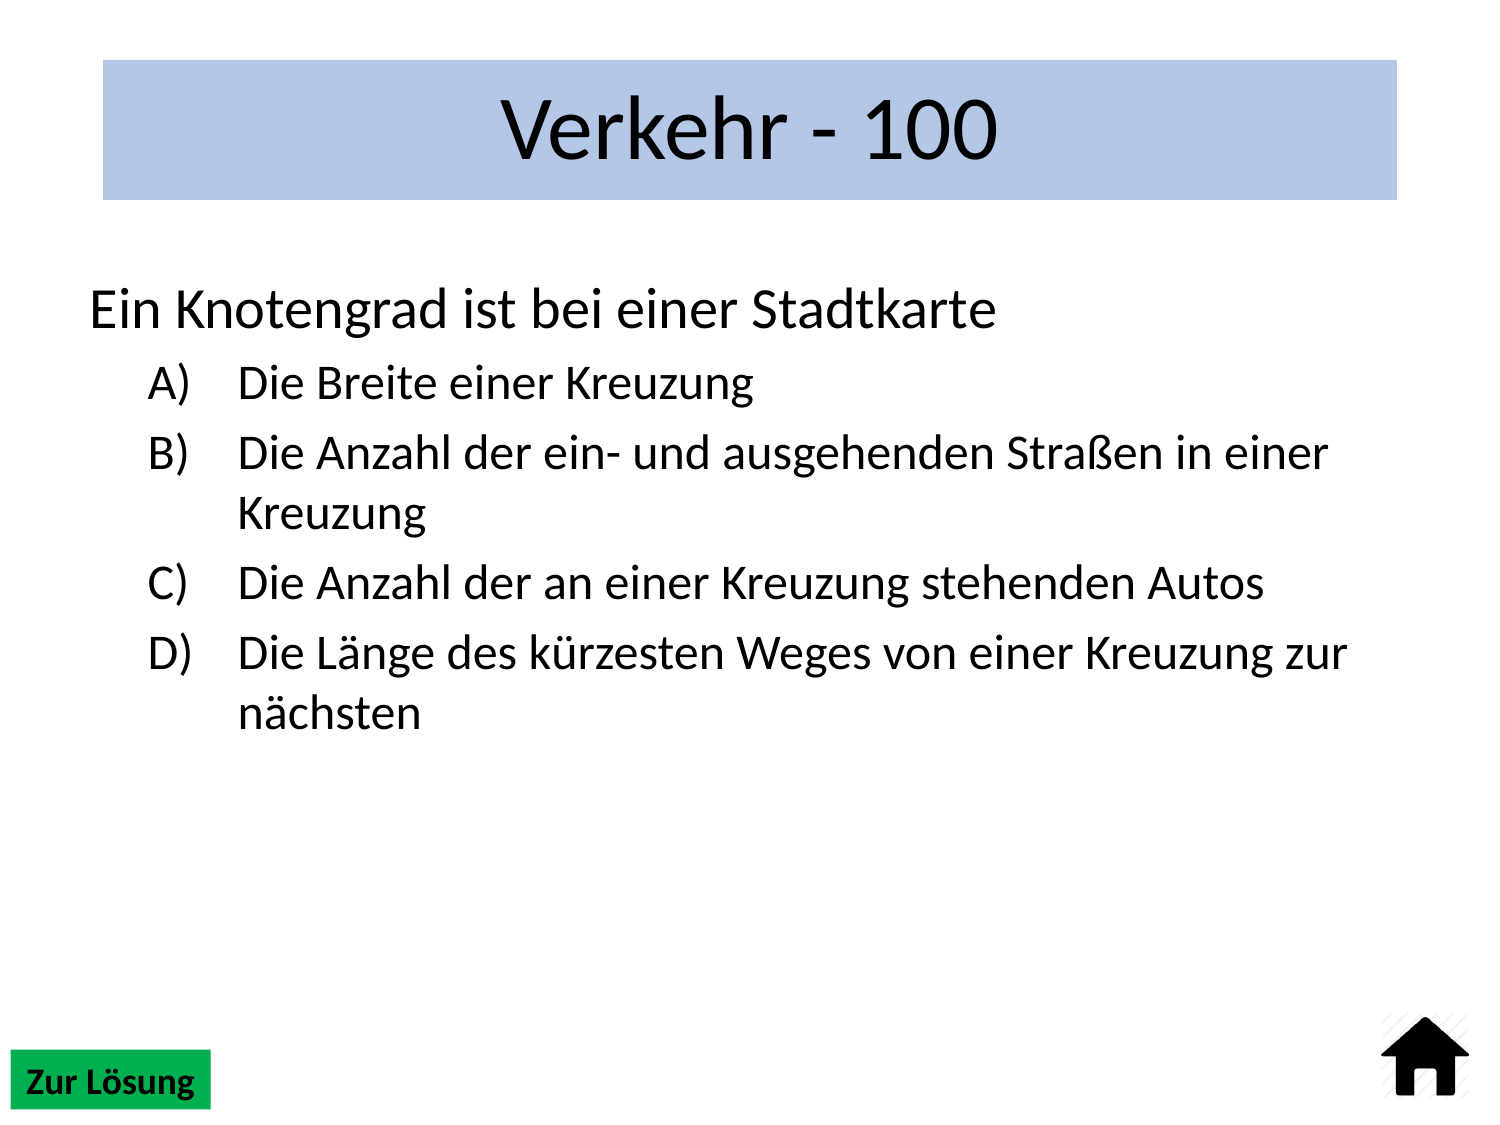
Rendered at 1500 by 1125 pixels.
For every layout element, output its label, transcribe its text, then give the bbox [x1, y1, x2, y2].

text_box Zur Lösung [10, 1049, 211, 1110]
text_box Ein Knotengrad ist bei einer Stadtkarte A) Die Breite einer Kreuzung B) Die Anzahl der ein- und ausgehenden Straßen in einer Kreuzung C) Die Anzahl der an einer Kreuzung stehenden Autos D) Die Länge des kürzesten Weges von einer Kreuzung zur nächsten [74, 262, 1425, 1000]
picture [1381, 1012, 1469, 1100]
title Verkehr - 100 [103, 59, 1397, 200]
